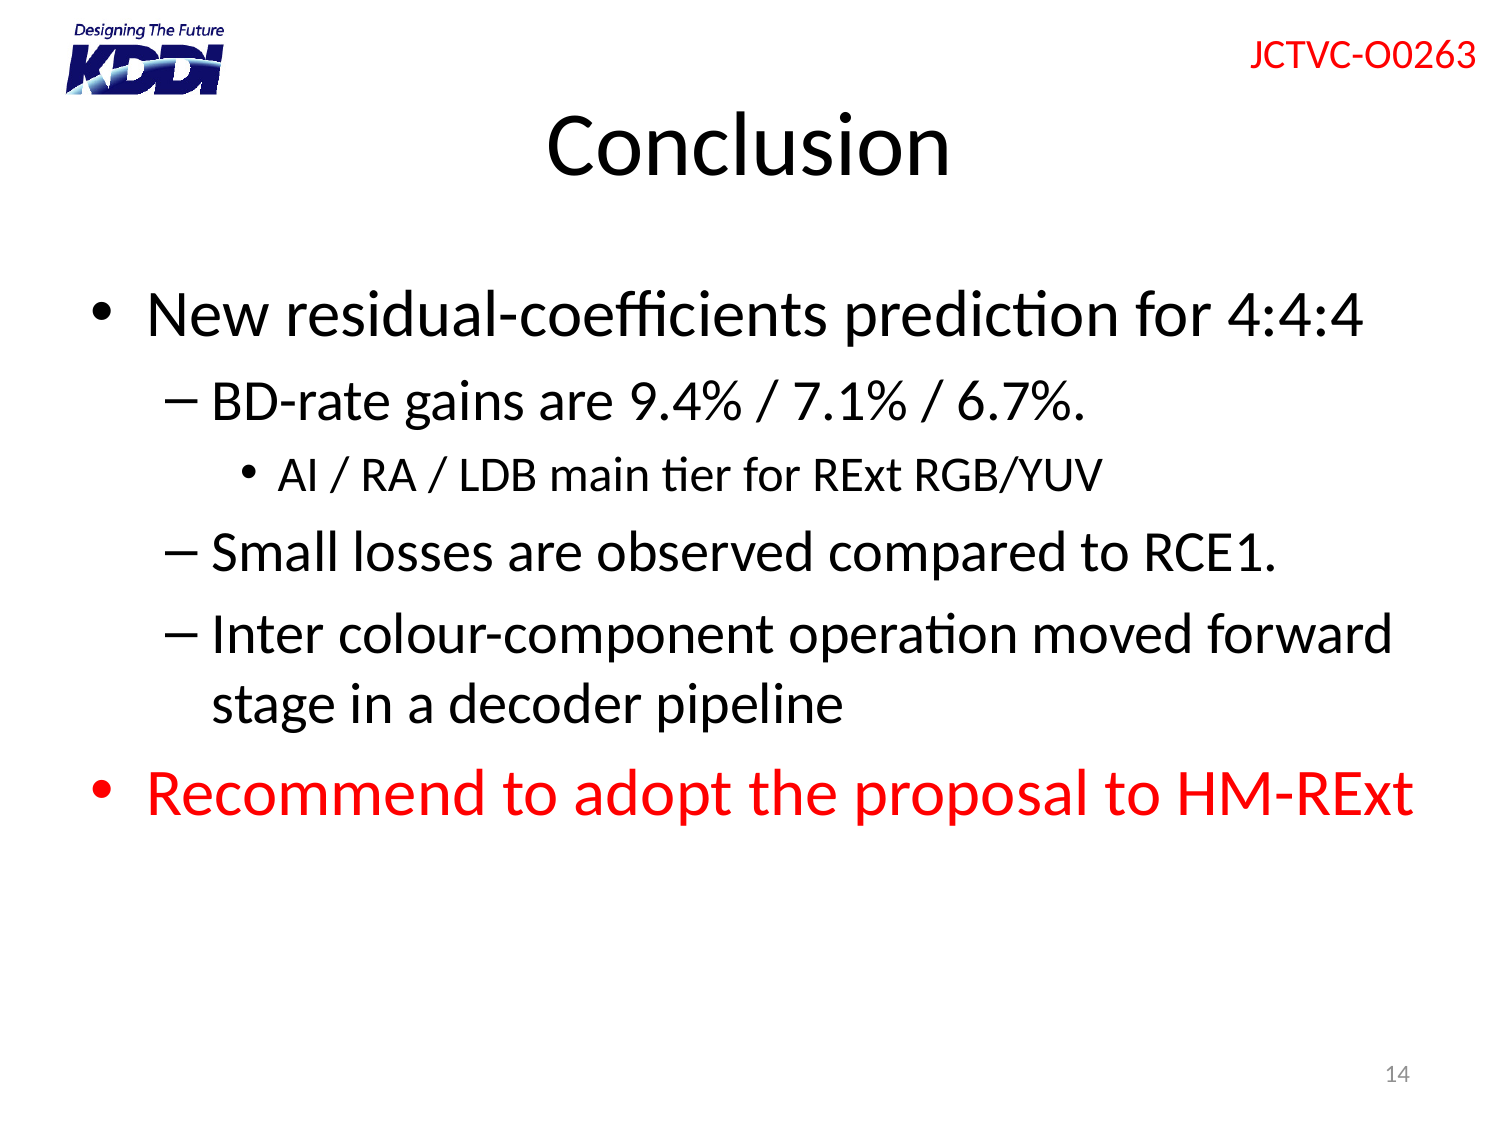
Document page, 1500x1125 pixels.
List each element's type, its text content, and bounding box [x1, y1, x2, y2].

list New residual-coefficients prediction for 4:4:4 BD-rate gains are 9.4% / 7.1% / 6.7%. AI / RA / LDB main tier for RExt RGB/YUV Small losses are observed compared to RCE1. Inter colour-component operation moved forward stage in a decoder pipeline Recommend to adopt the proposal to HM-RExt [74, 262, 1448, 1006]
picture [61, 18, 236, 100]
title Conclusion [74, 44, 1426, 233]
slide_number 14 [1074, 1042, 1425, 1103]
